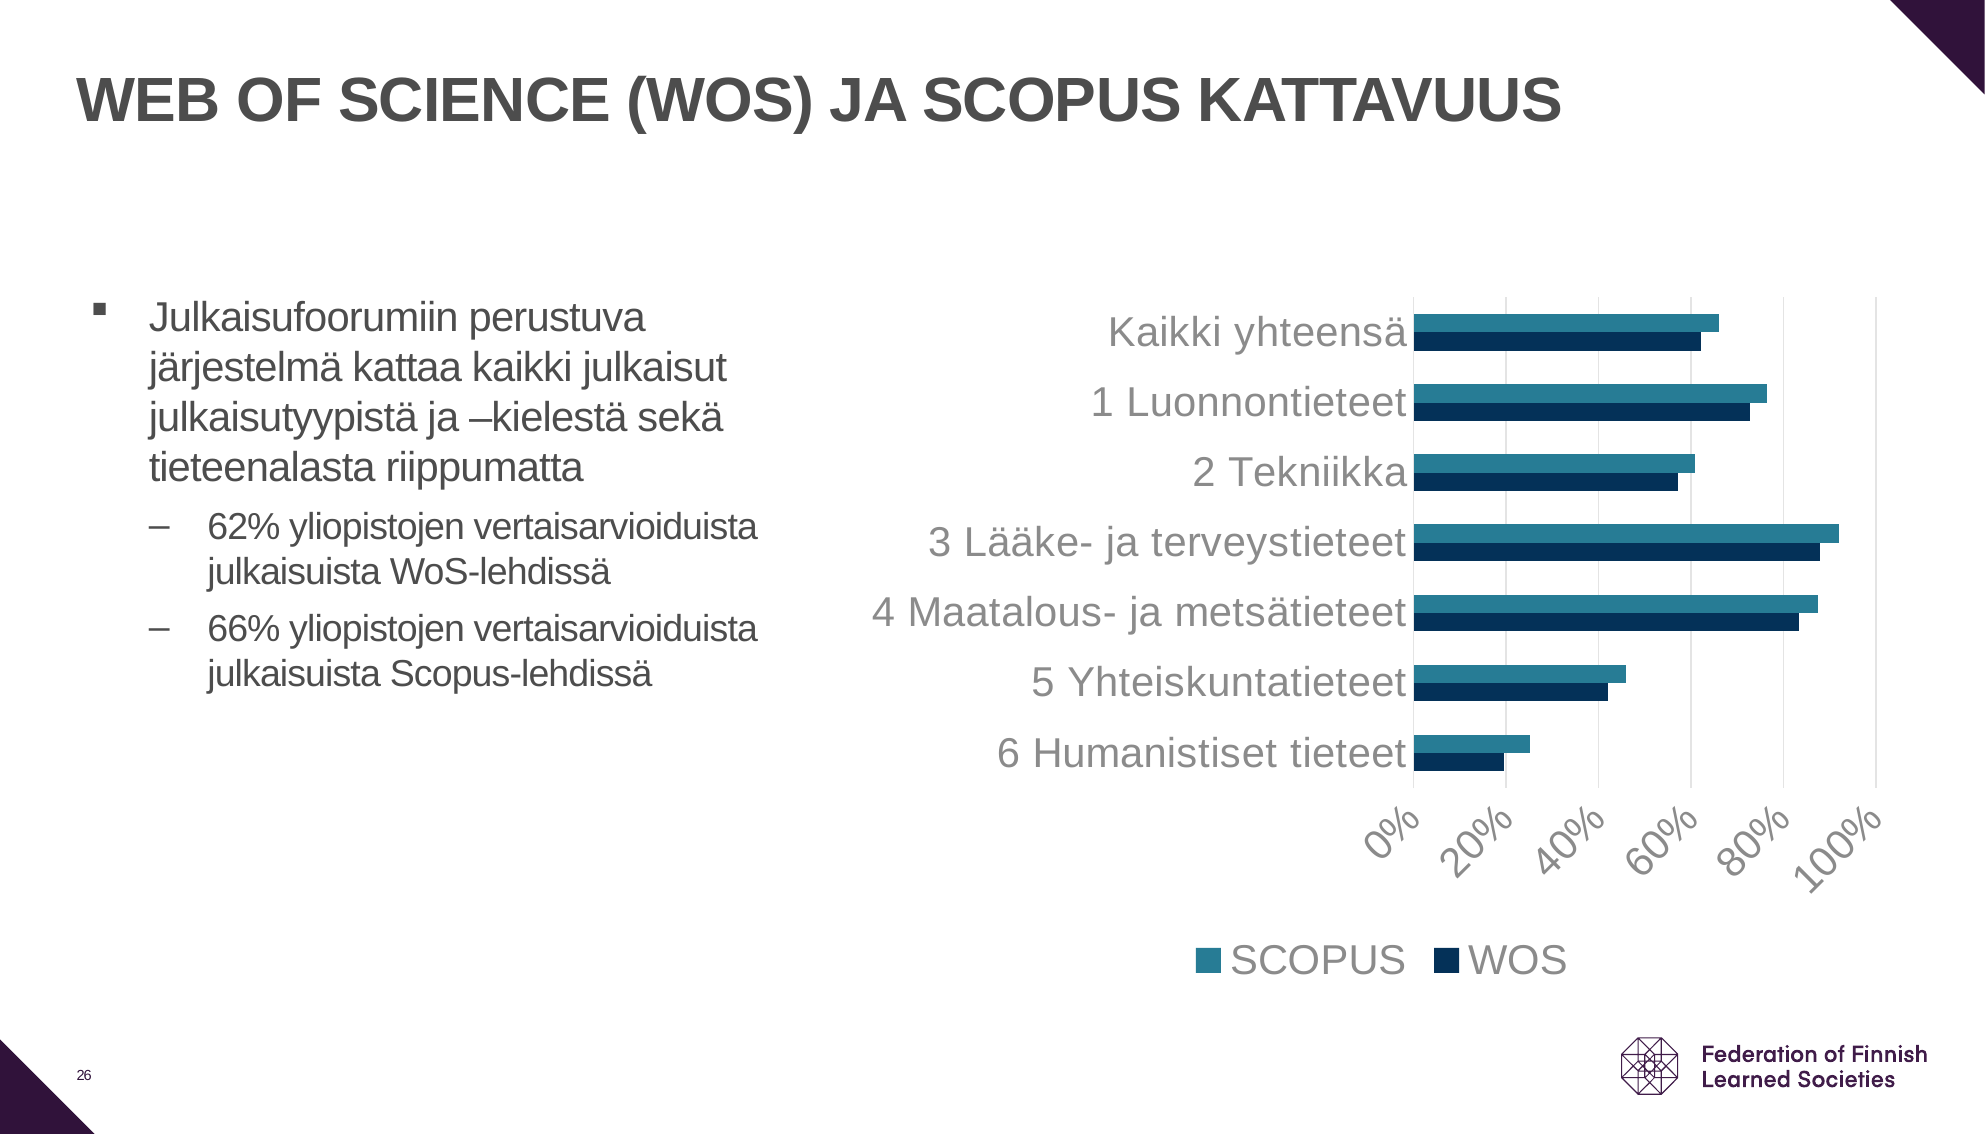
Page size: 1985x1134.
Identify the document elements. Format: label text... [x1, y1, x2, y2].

chart [850, 283, 1914, 993]
slide_number 26 [70, 1063, 141, 1087]
list Julkaisufoorumiin perustuva järjestelmä kattaa kaikki julkaisut julkaisutyypistä ja –kielestä sekä tieteenalasta riippumatta 62% yliopistojen vertaisarvioiduista julkaisuista WoS-lehdissä 66% yliopistojen vertaisarvioiduista julkaisuista Scopus-lehdissä [84, 283, 839, 993]
title WEB OF SCIENCE (WOS) JA SCOPUS KATTAVUUS [70, 59, 1914, 235]
